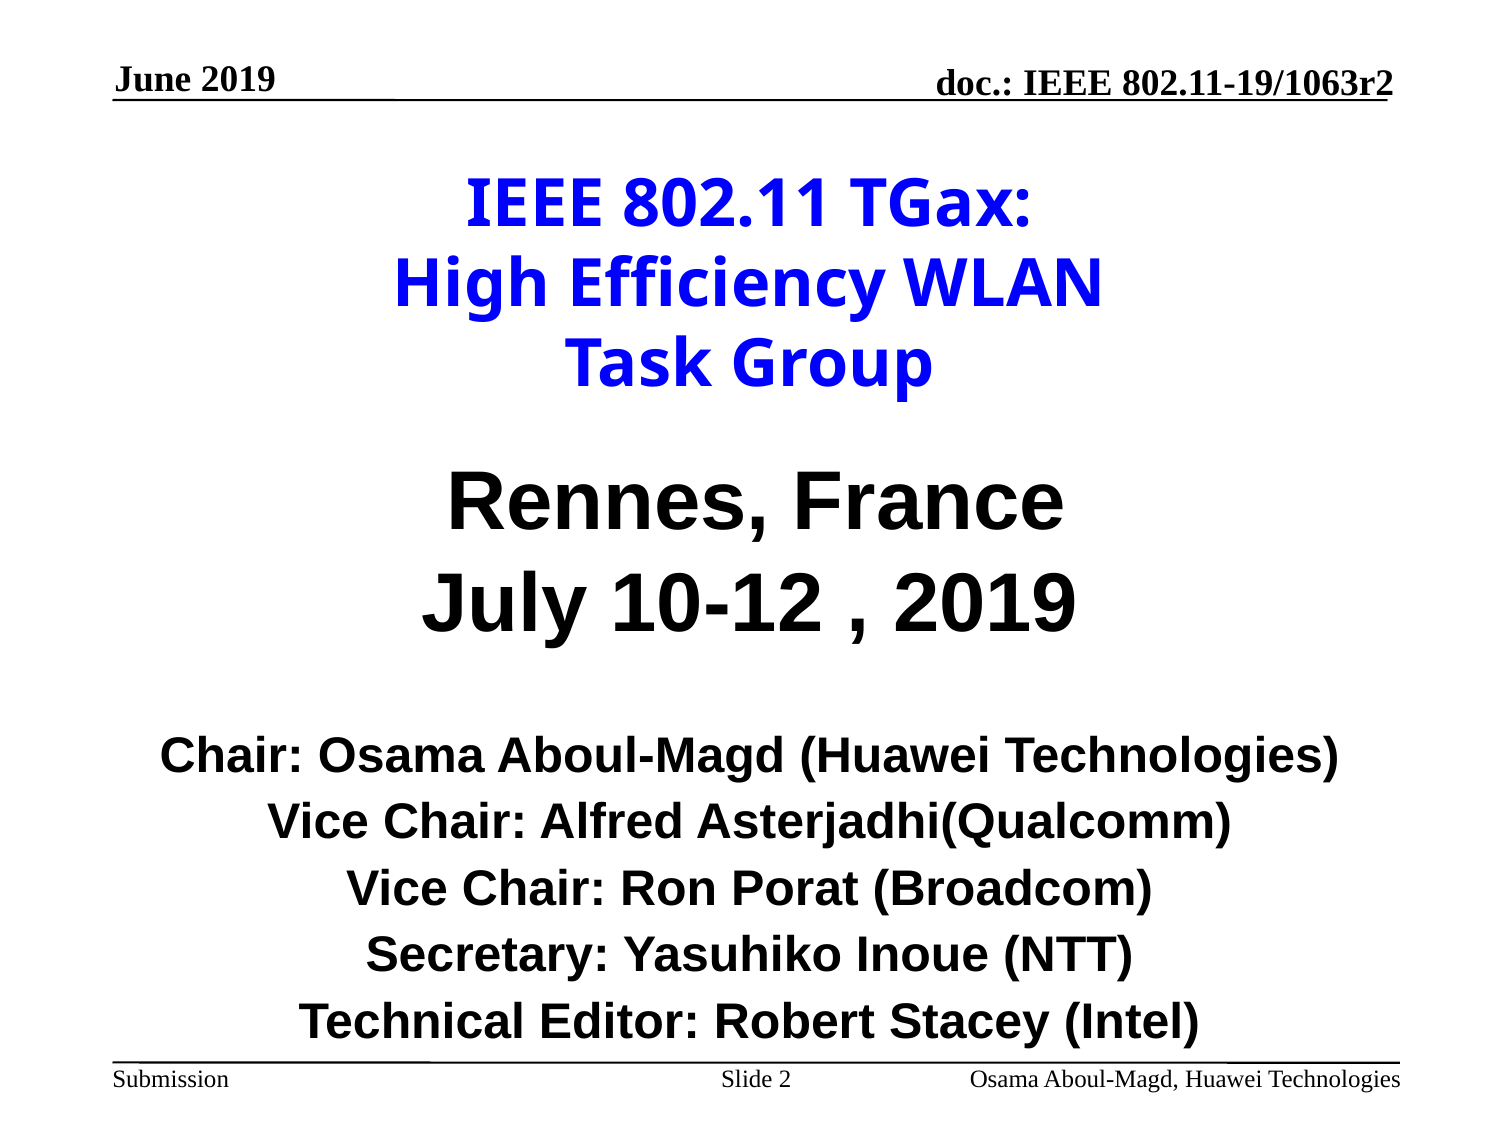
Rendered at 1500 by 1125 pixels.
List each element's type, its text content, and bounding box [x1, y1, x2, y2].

slide_number Slide 2 [712, 1061, 800, 1123]
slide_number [114, 54, 423, 100]
footer Osama Aboul-Magd, Huawei Technologies [878, 1061, 1402, 1093]
title IEEE 802.11 TGax: High Efficiency WLAN Task Group [112, 112, 1388, 288]
list Rennes, France July 10-12 , 2019 Chair: Osama Aboul-Magd (Huawei Technologies) Vice Chair: Alfred Asterjadhi(Qualcomm) Vice Chair: Ron Porat (Broadcom) Secretary: Yasuhiko Inoue (NTT) Technical Editor: Robert Stacey (Intel) [112, 449, 1388, 938]
